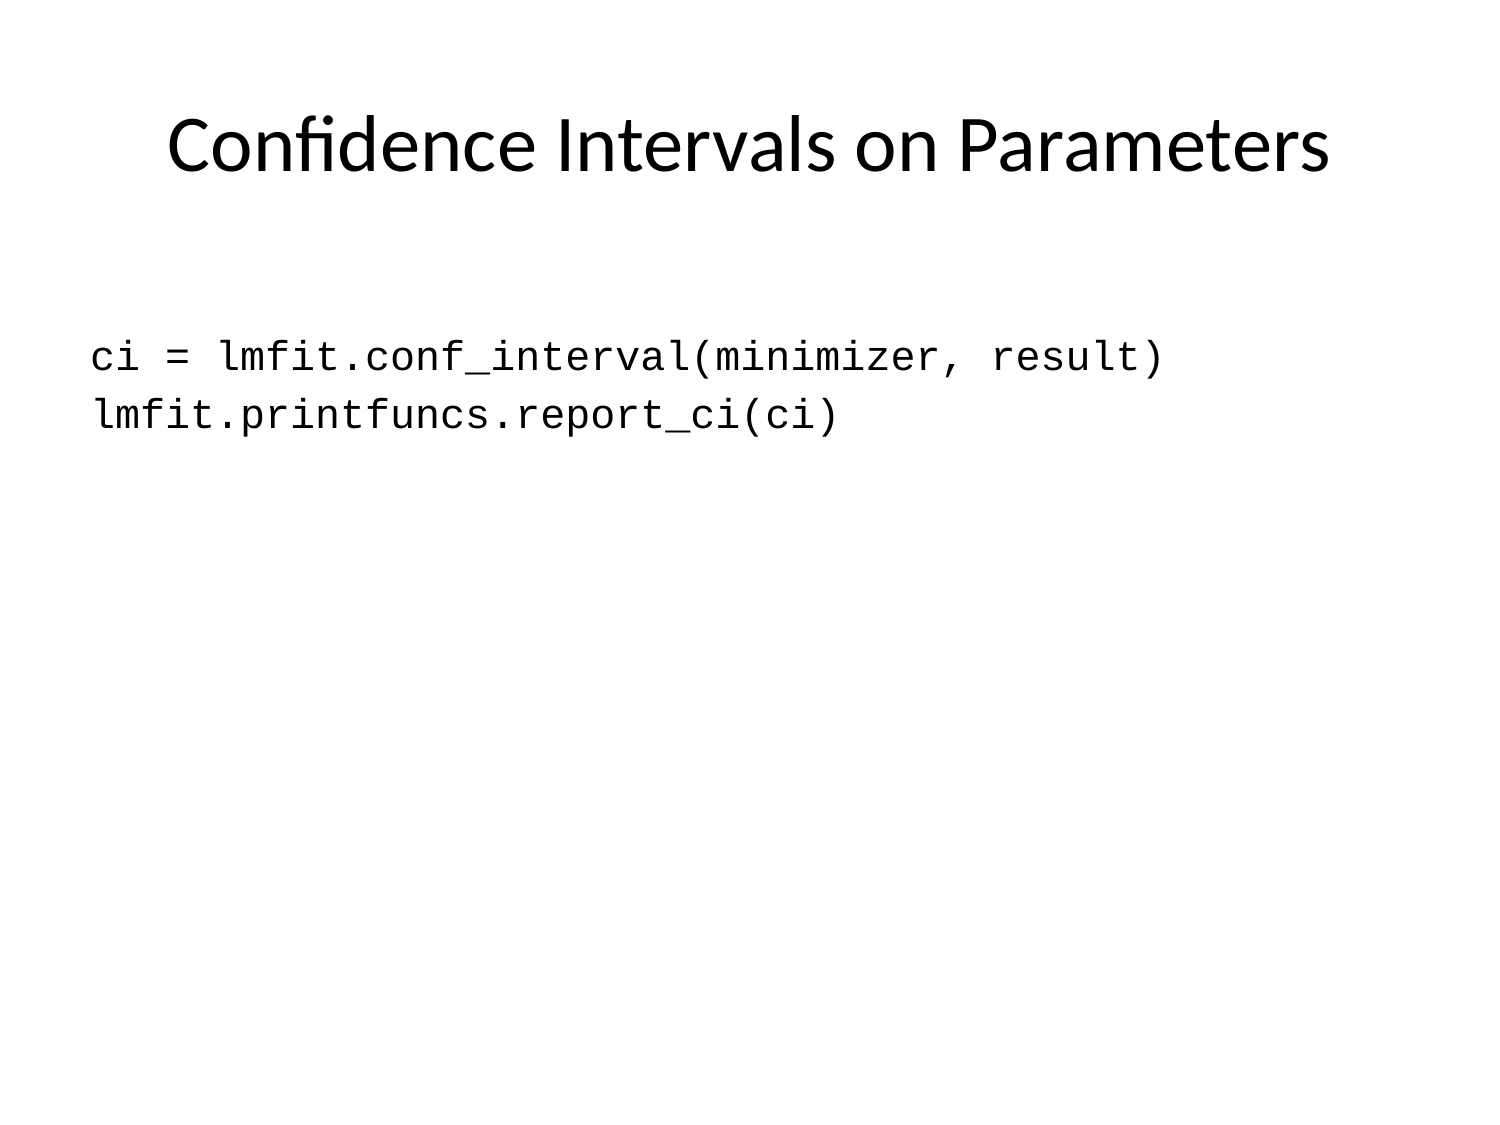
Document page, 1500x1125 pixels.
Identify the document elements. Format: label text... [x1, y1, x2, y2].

list ci = lmfit.conf_interval(minimizer, result) lmfit.printfuncs.report_ci(ci) [75, 262, 1425, 488]
title Confidence Intervals on Parameters [75, 45, 1425, 233]
